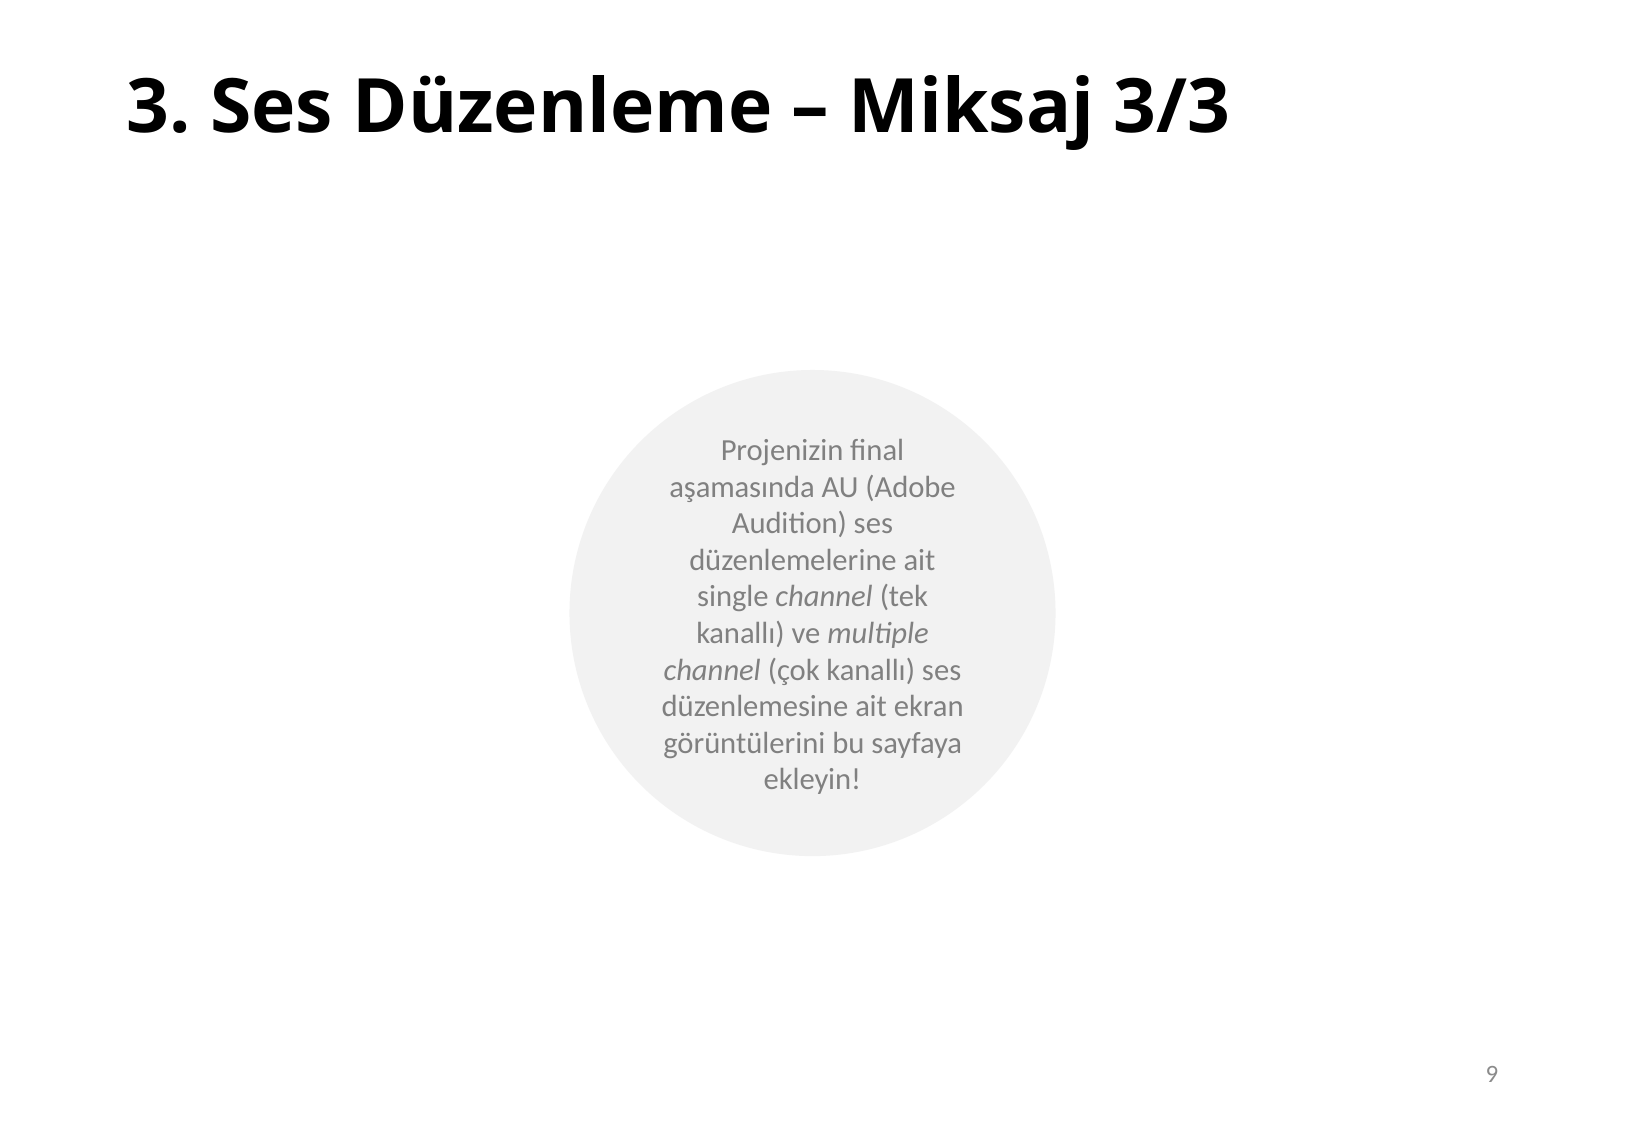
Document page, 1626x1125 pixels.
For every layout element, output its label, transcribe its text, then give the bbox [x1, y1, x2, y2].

slide_number 9 [1147, 1042, 1514, 1103]
title 3. Ses Düzenleme – Miksaj 3/3 [111, 59, 1514, 278]
text_box Projenizin final aşamasında AU (Adobe Audition) ses düzenlemelerine ait single channel (tek kanallı) ve multiple channel (çok kanallı) ses düzenlemesine ait ekran görüntülerini bu sayfaya ekleyin! [568, 368, 1057, 858]
